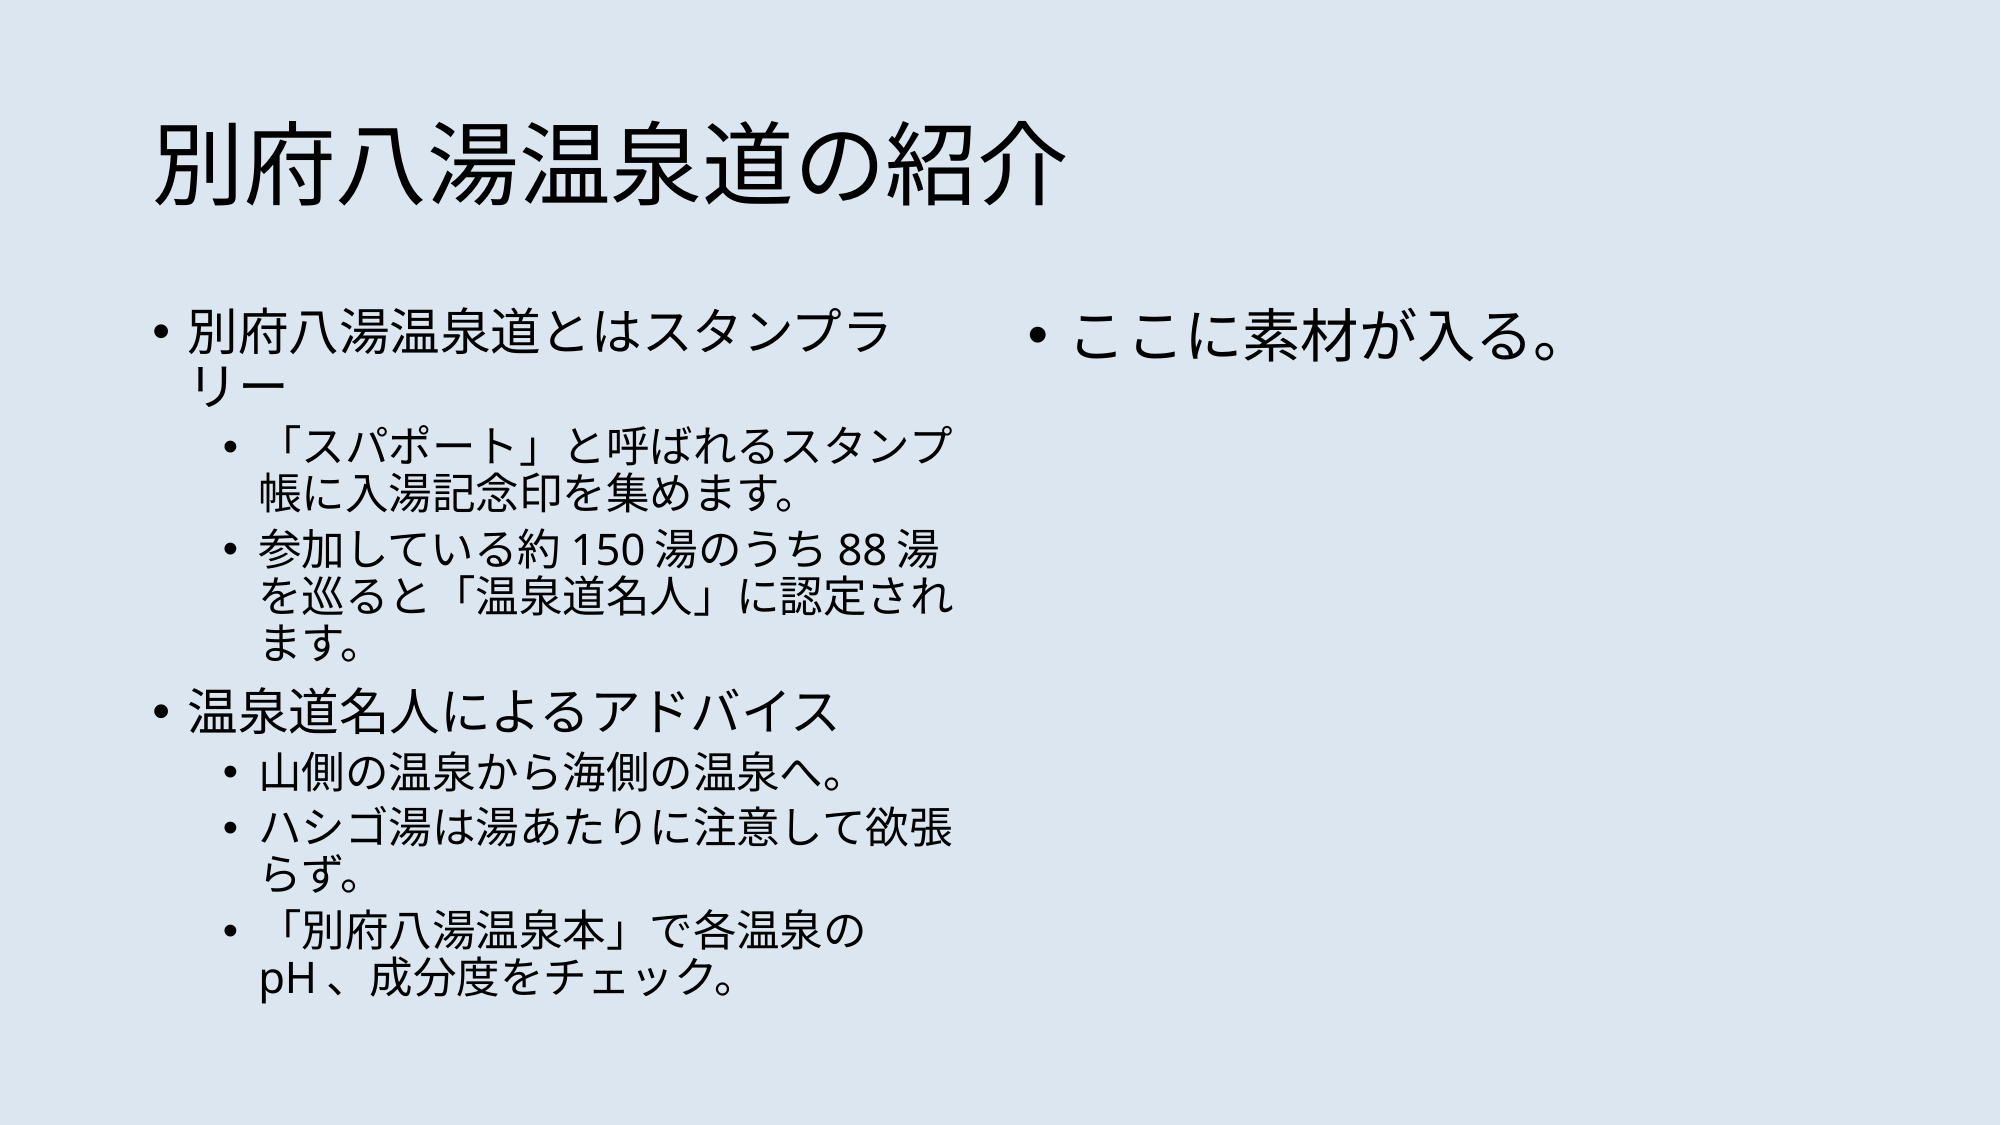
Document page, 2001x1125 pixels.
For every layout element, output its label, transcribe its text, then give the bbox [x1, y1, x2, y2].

title 別府八湯温泉道の紹介 [137, 59, 1863, 278]
list ここに素材が入る。 [1012, 299, 1863, 1014]
list 別府八湯温泉道とはスタンプラリー 「スパポート」と呼ばれるスタンプ帳に入湯記念印を集めます。 参加している約150湯のうち88湯を巡ると「温泉道名人」に認定されます。 温泉道名人によるアドバイス 山側の温泉から海側の温泉へ。 ハシゴ湯は湯あたりに注意して欲張らず。 「別府八湯温泉本」で各温泉のpH、成分度をチェック。 [137, 299, 988, 1014]
